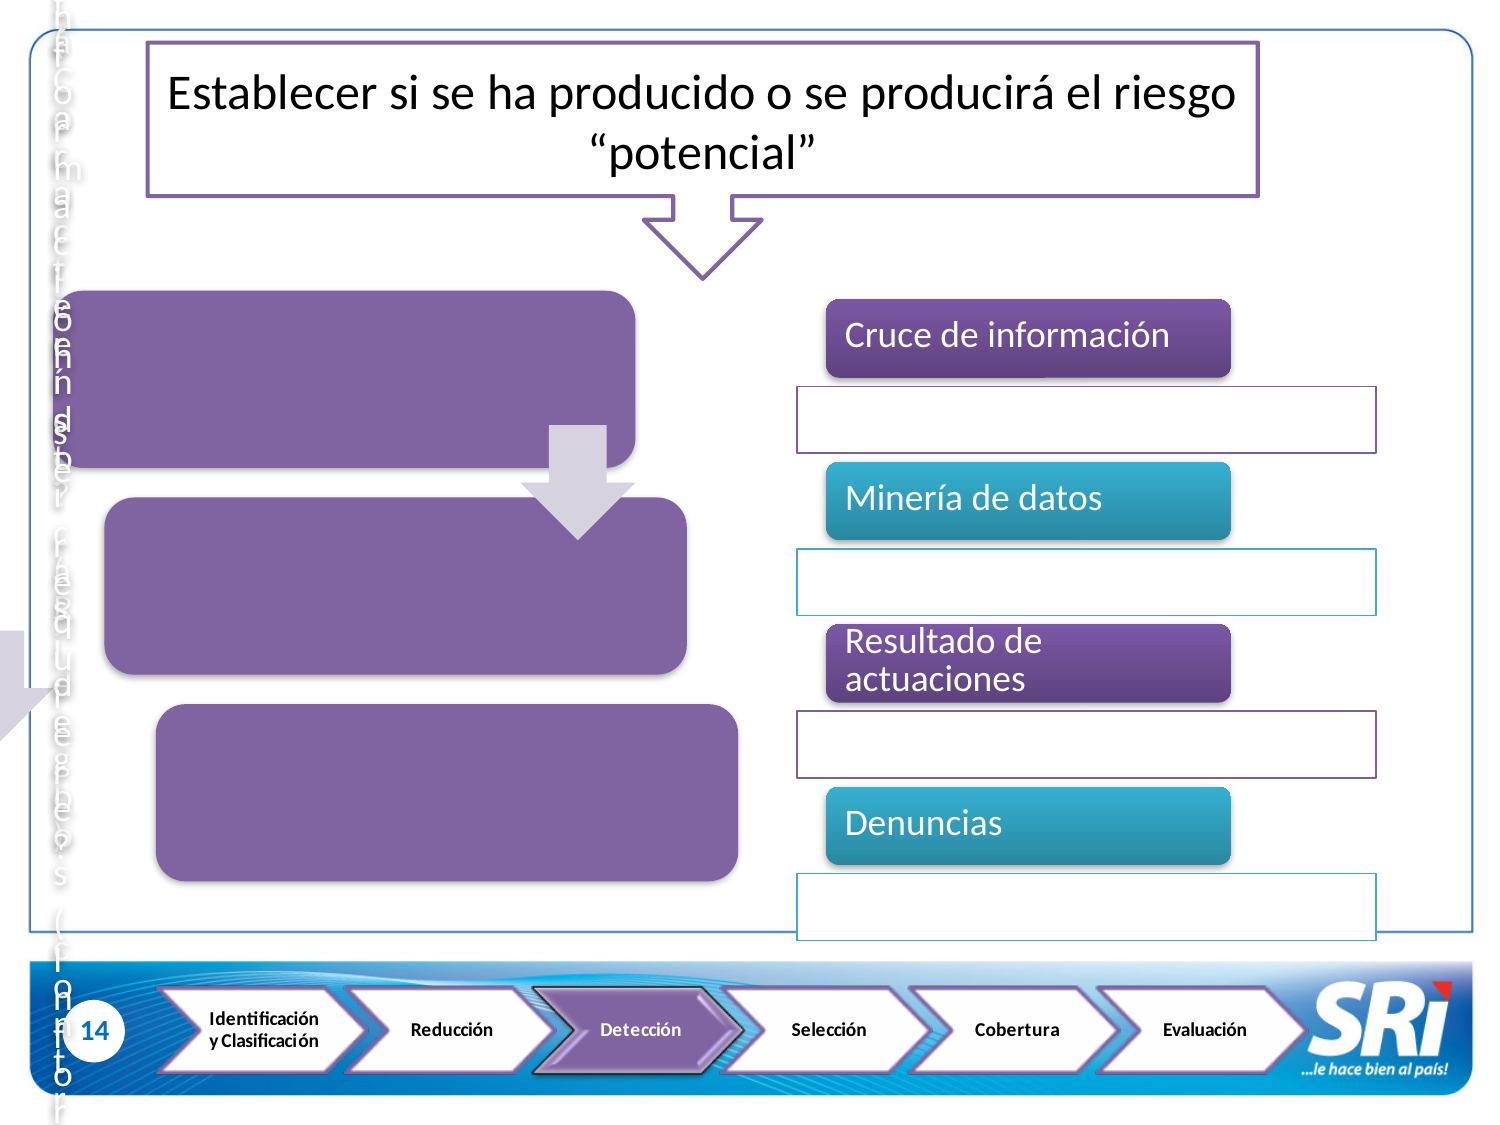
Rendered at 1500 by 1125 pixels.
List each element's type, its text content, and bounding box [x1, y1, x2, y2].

text_box 14 [64, 1004, 126, 1054]
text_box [52, 290, 739, 882]
text_box [78, 999, 110, 1004]
text_box [72, 1054, 115, 1063]
picture [0, 0, 1500, 1125]
text_box Establecer si se ha producido o se producirá el riesgo “potencial” [145, 40, 1260, 281]
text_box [796, 290, 1377, 941]
